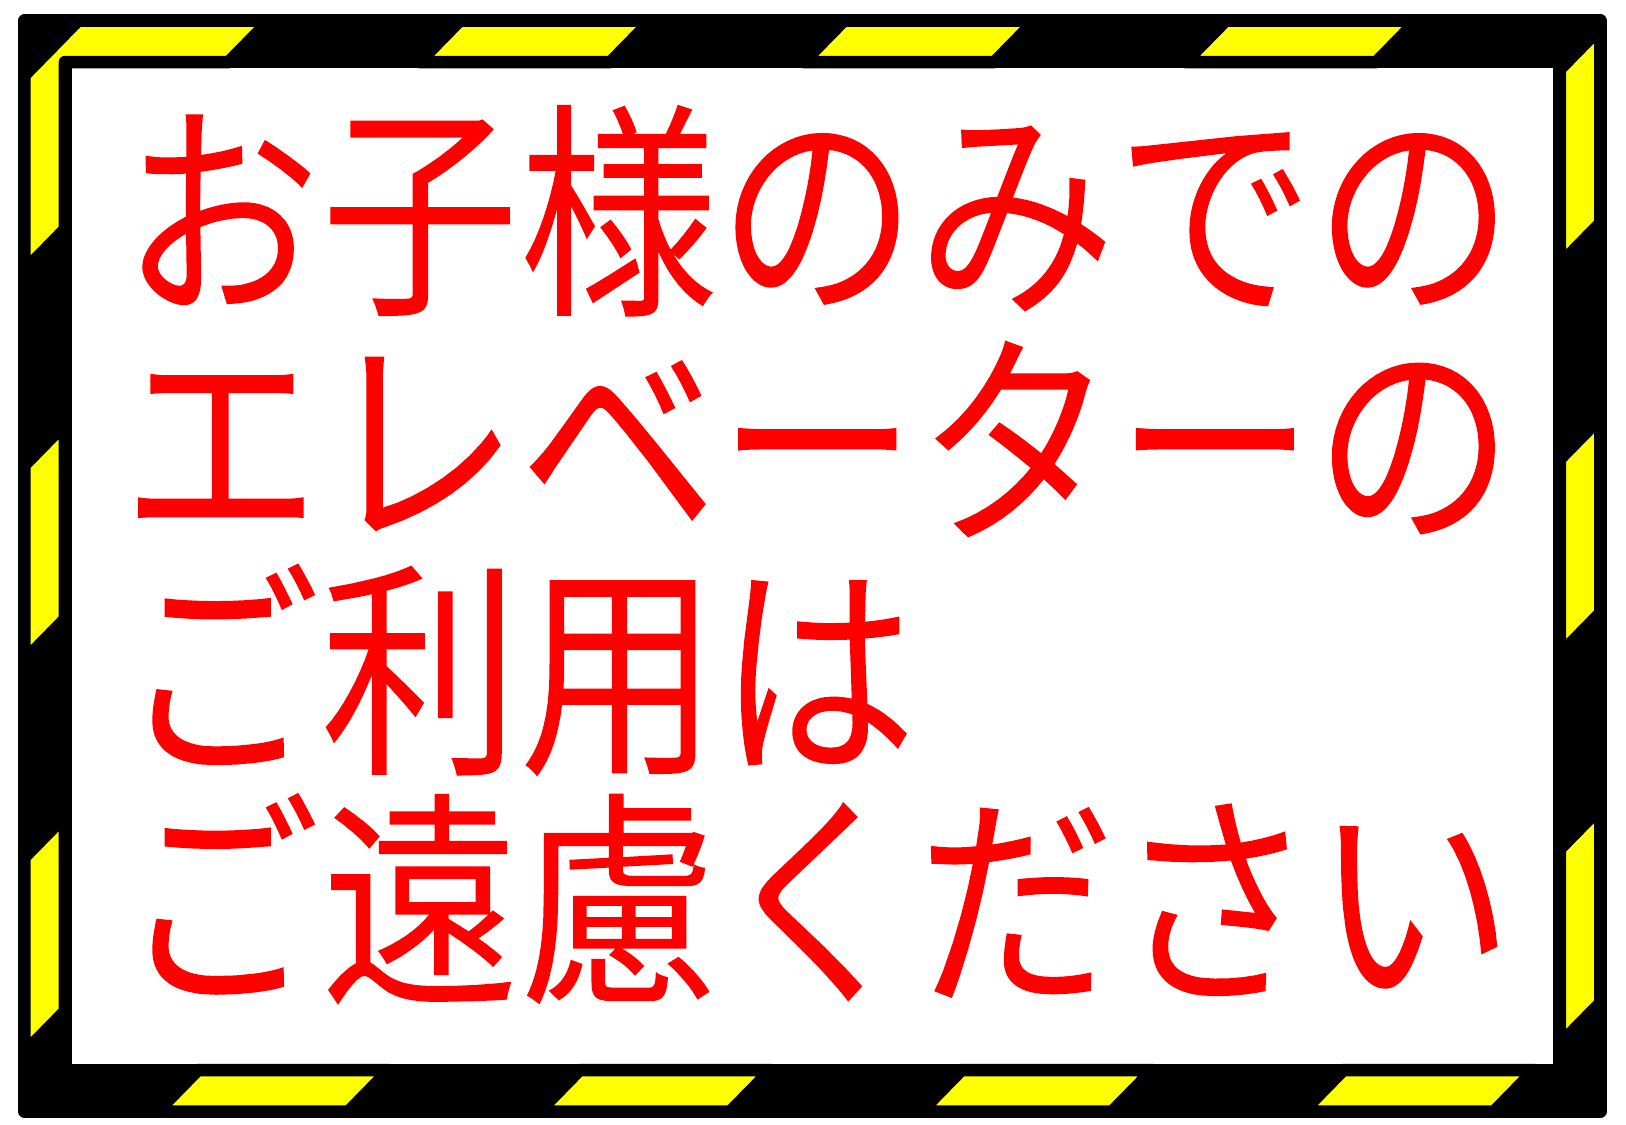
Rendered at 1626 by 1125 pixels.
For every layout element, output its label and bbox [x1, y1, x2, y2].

text_box [24, 20, 1601, 1112]
